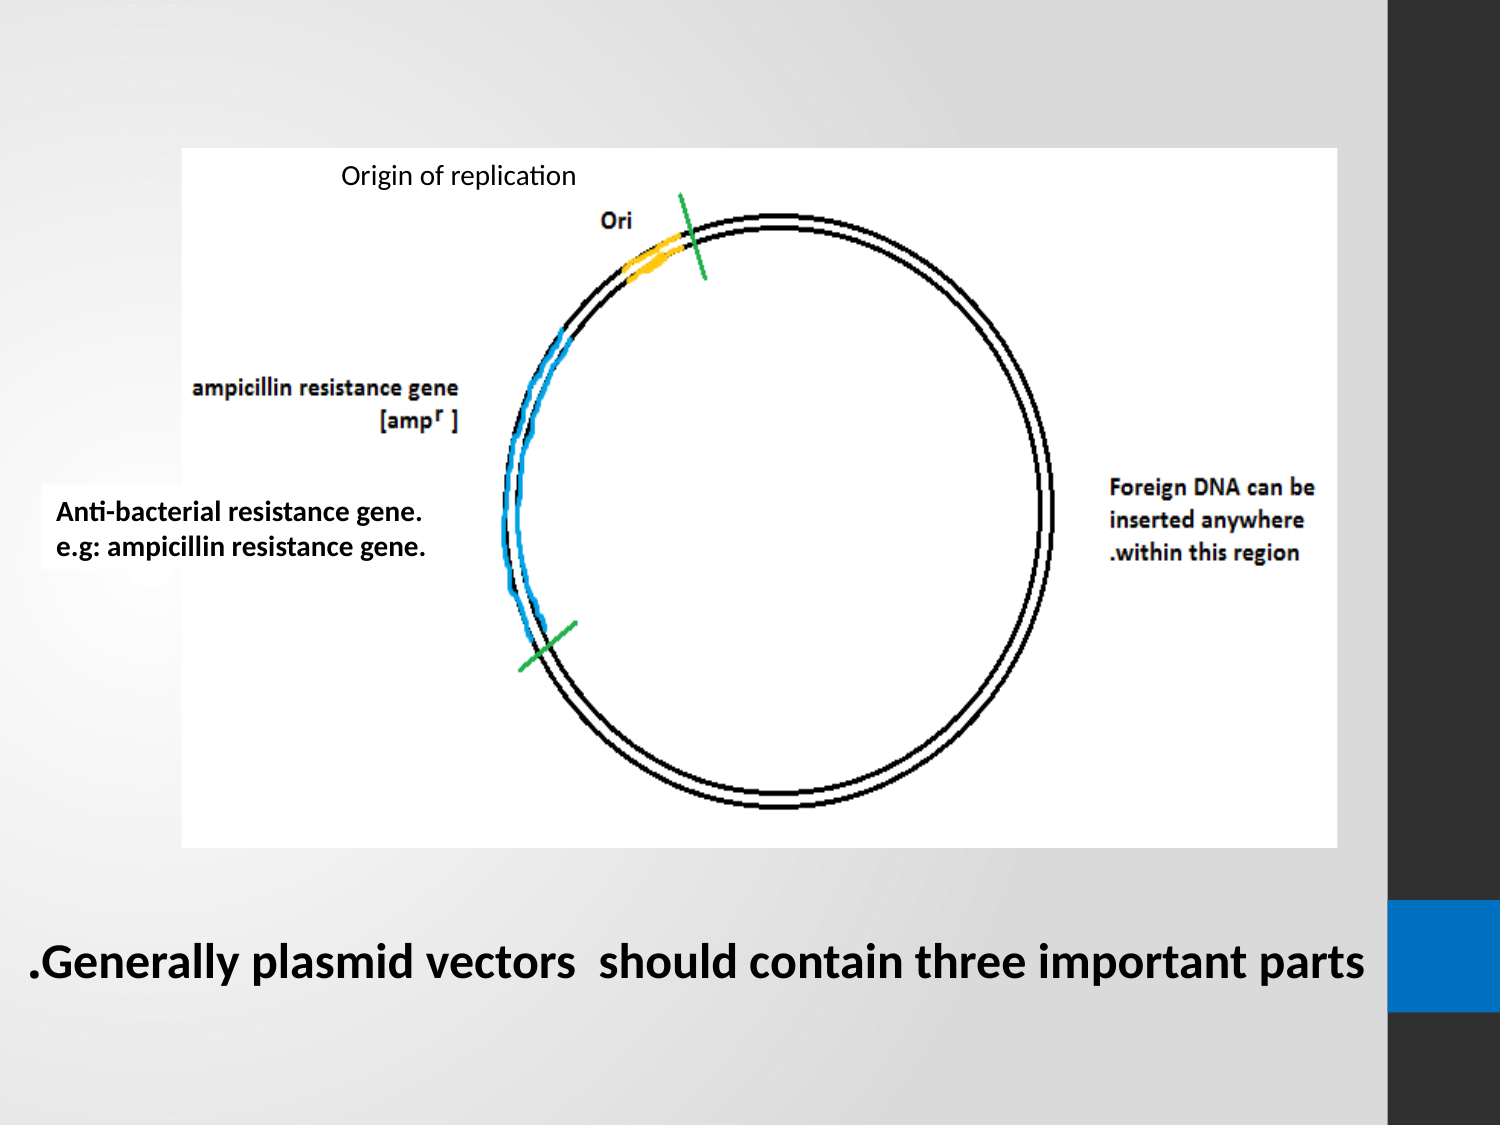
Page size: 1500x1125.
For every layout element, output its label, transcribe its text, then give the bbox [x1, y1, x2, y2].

text_box Generally plasmid vectors should contain three important parts. [12, 921, 1381, 996]
picture [181, 148, 1338, 848]
text_box Anti-bacterial resistance gene. e.g: ampicillin resistance gene. [41, 484, 178, 570]
